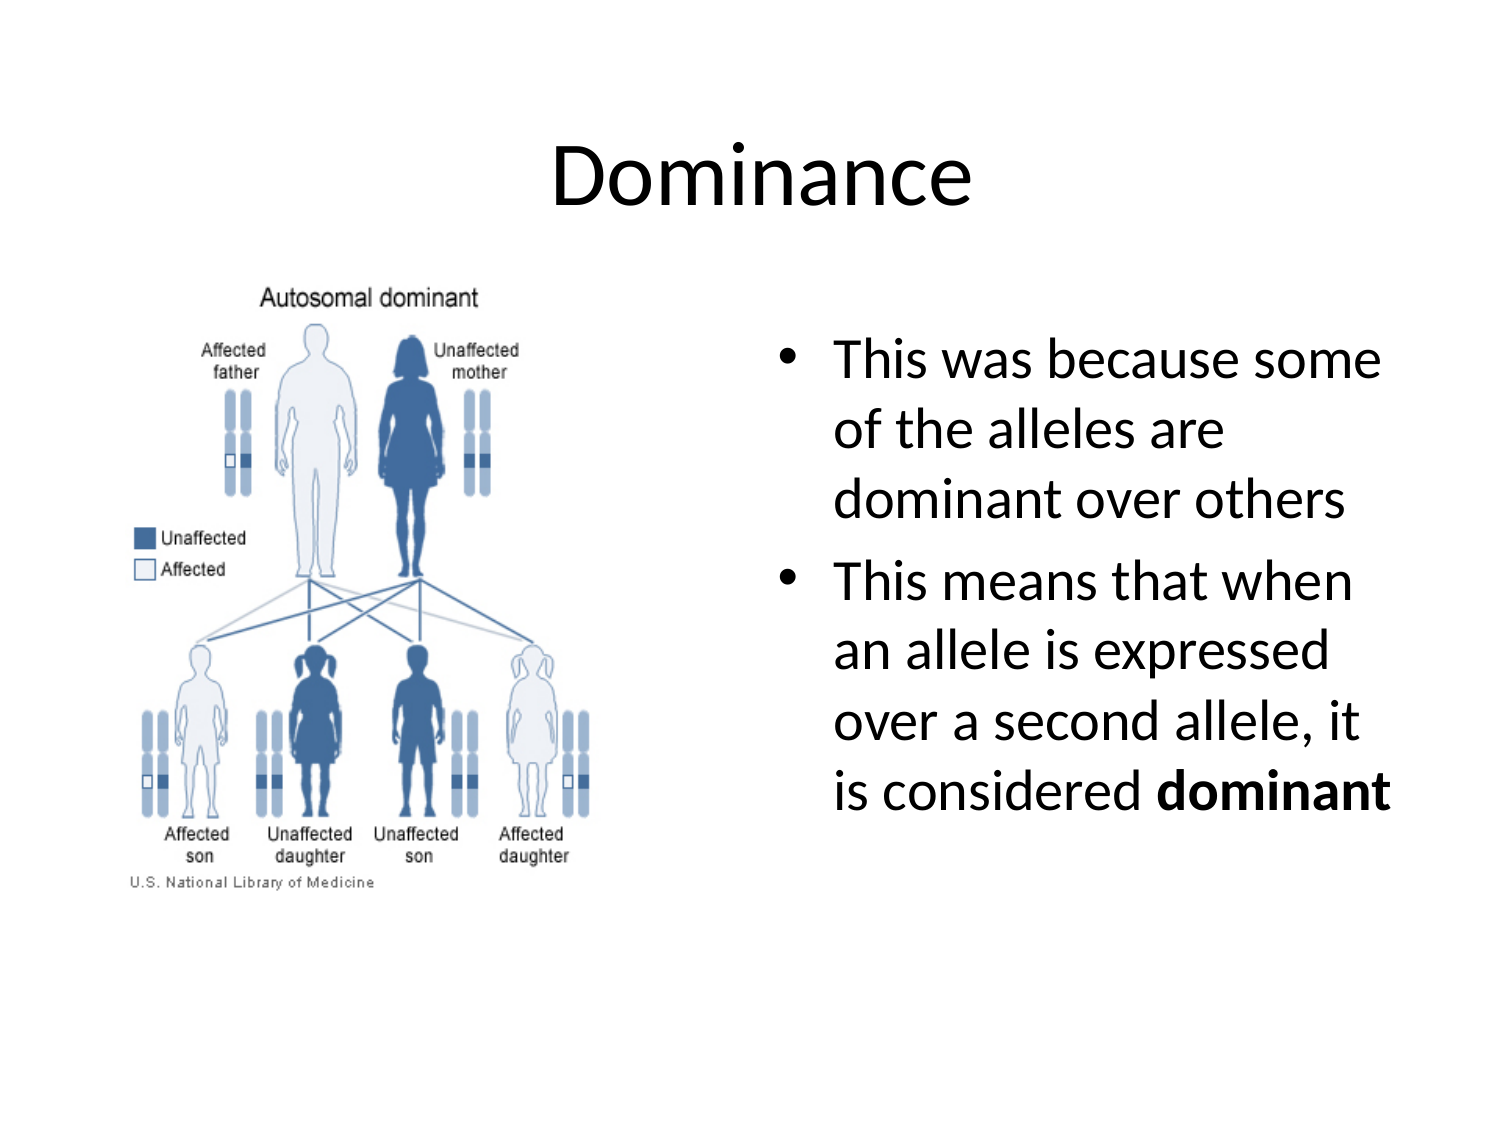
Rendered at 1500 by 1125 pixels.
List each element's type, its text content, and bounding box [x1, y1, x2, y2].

list This was because some of the alleles are dominant over others This means that when an allele is expressed over a second allele, it is considered dominant [762, 312, 1425, 1075]
title Dominance [112, 75, 1413, 263]
picture [124, 274, 605, 894]
